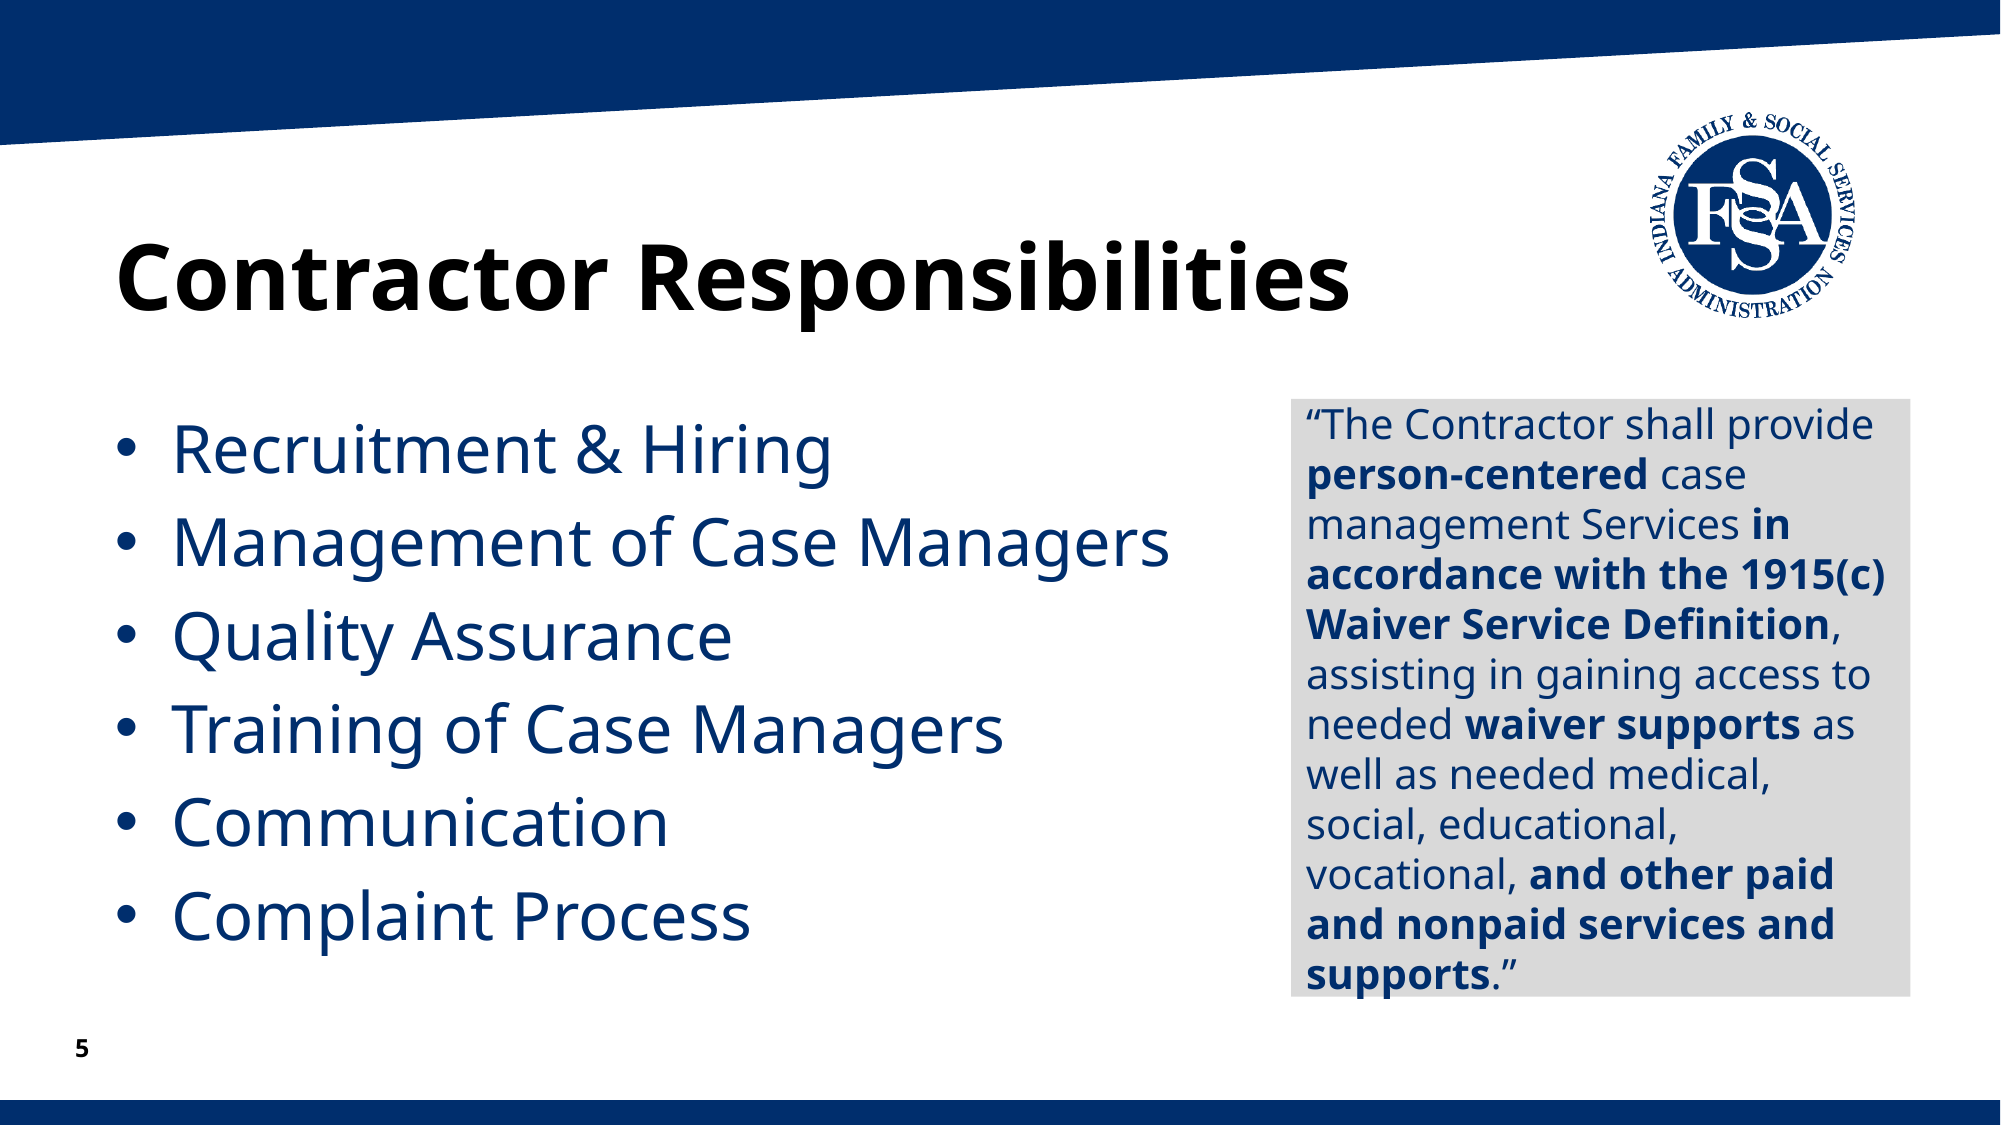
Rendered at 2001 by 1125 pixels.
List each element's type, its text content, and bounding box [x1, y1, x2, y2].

title Contractor Responsibilities [99, 180, 1467, 368]
slide_number 5 [60, 1020, 510, 1080]
picture [1650, 112, 1855, 318]
list Recruitment & Hiring Management of Case Managers Quality Assurance Training of Case Managers Communication Complaint Process [99, 398, 1209, 1018]
text_box “The Contractor shall provide person-centered case management Services in accordance with the 1915(c) Waiver Service Definition, assisting in gaining access to needed waiver supports as well as needed medical, social, educational, vocational, and other paid and nonpaid services and supports.” [1291, 398, 1911, 997]
text_box [1346, 382, 1940, 1020]
